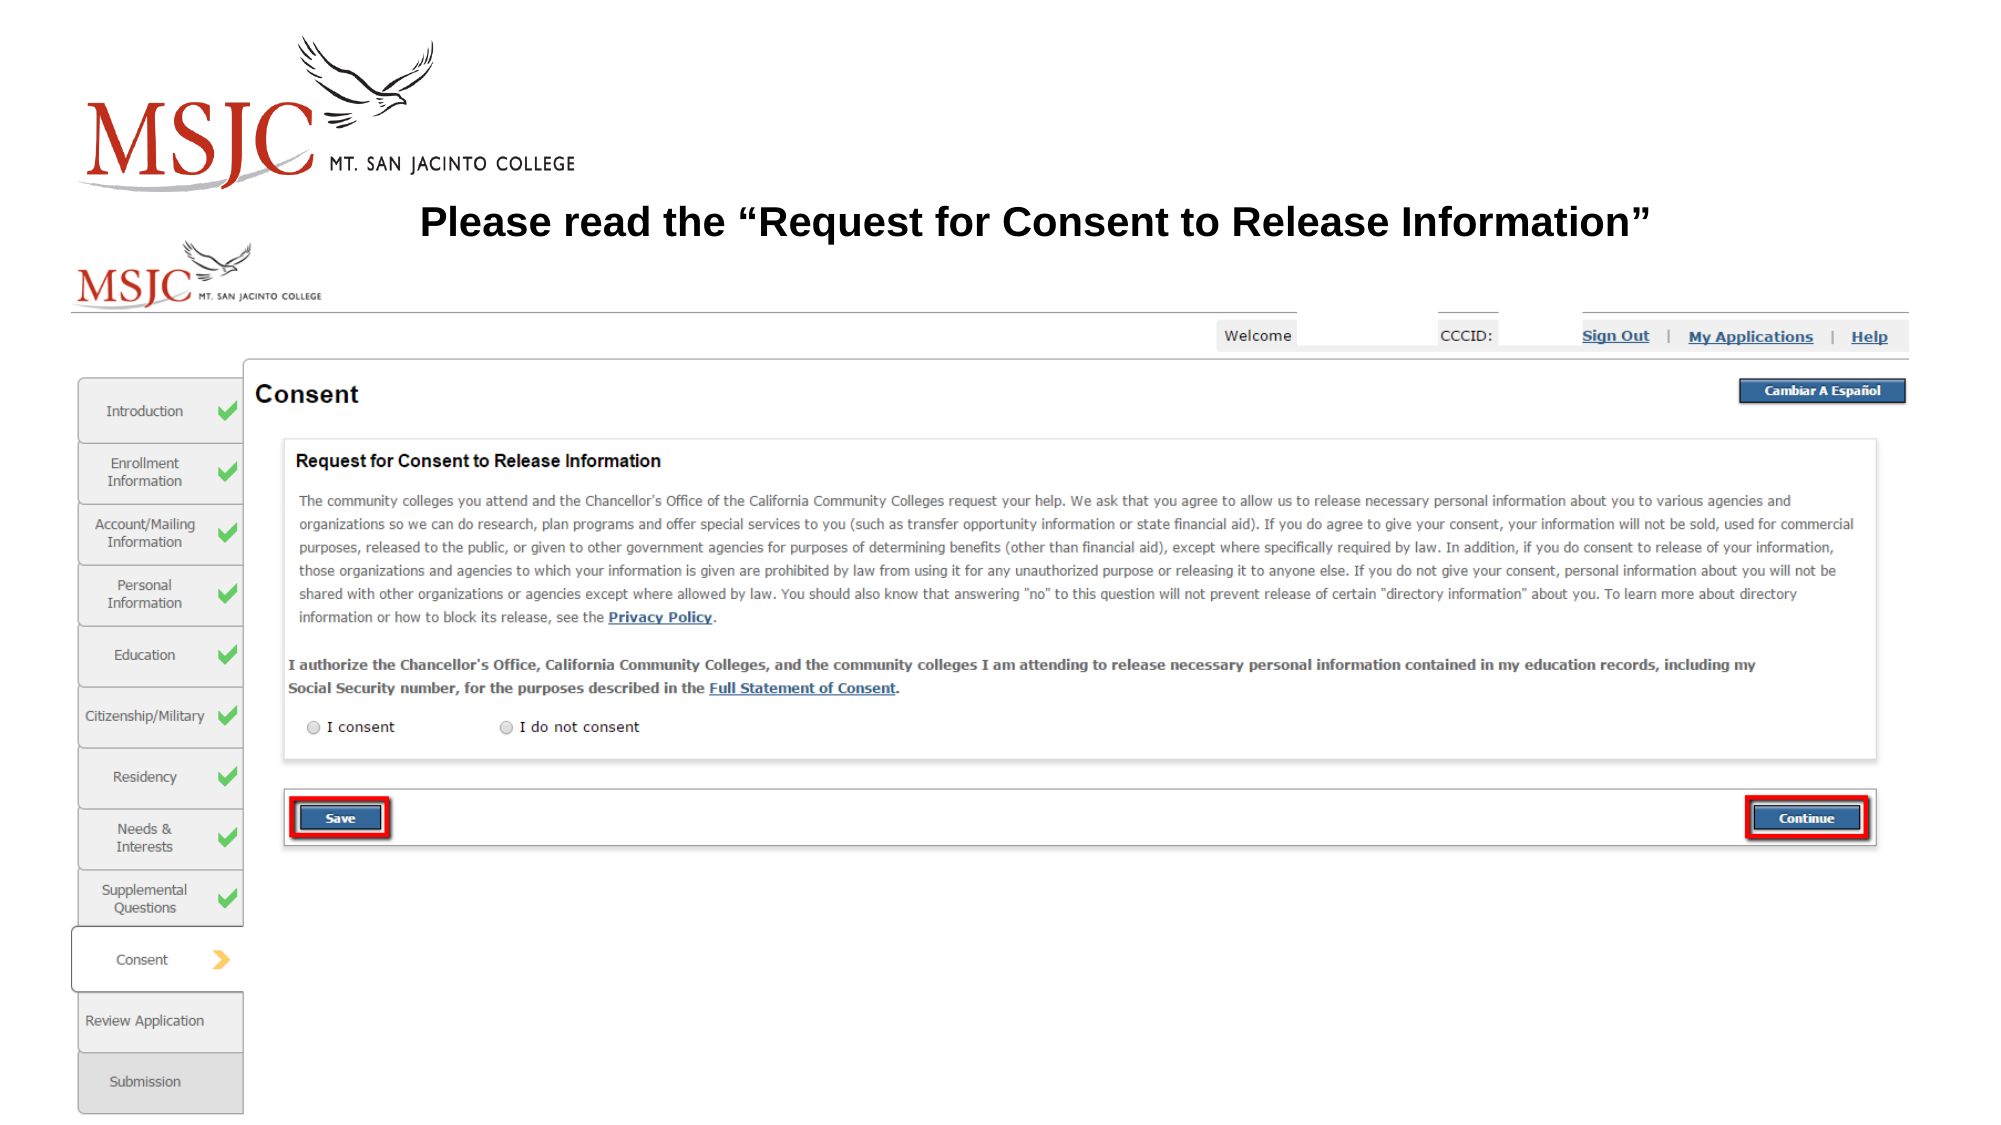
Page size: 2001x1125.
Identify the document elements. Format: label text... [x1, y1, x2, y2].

picture [77, 35, 576, 192]
title Please read the “Request for Consent to Release Information” [173, 190, 1899, 240]
picture [71, 240, 1909, 1121]
